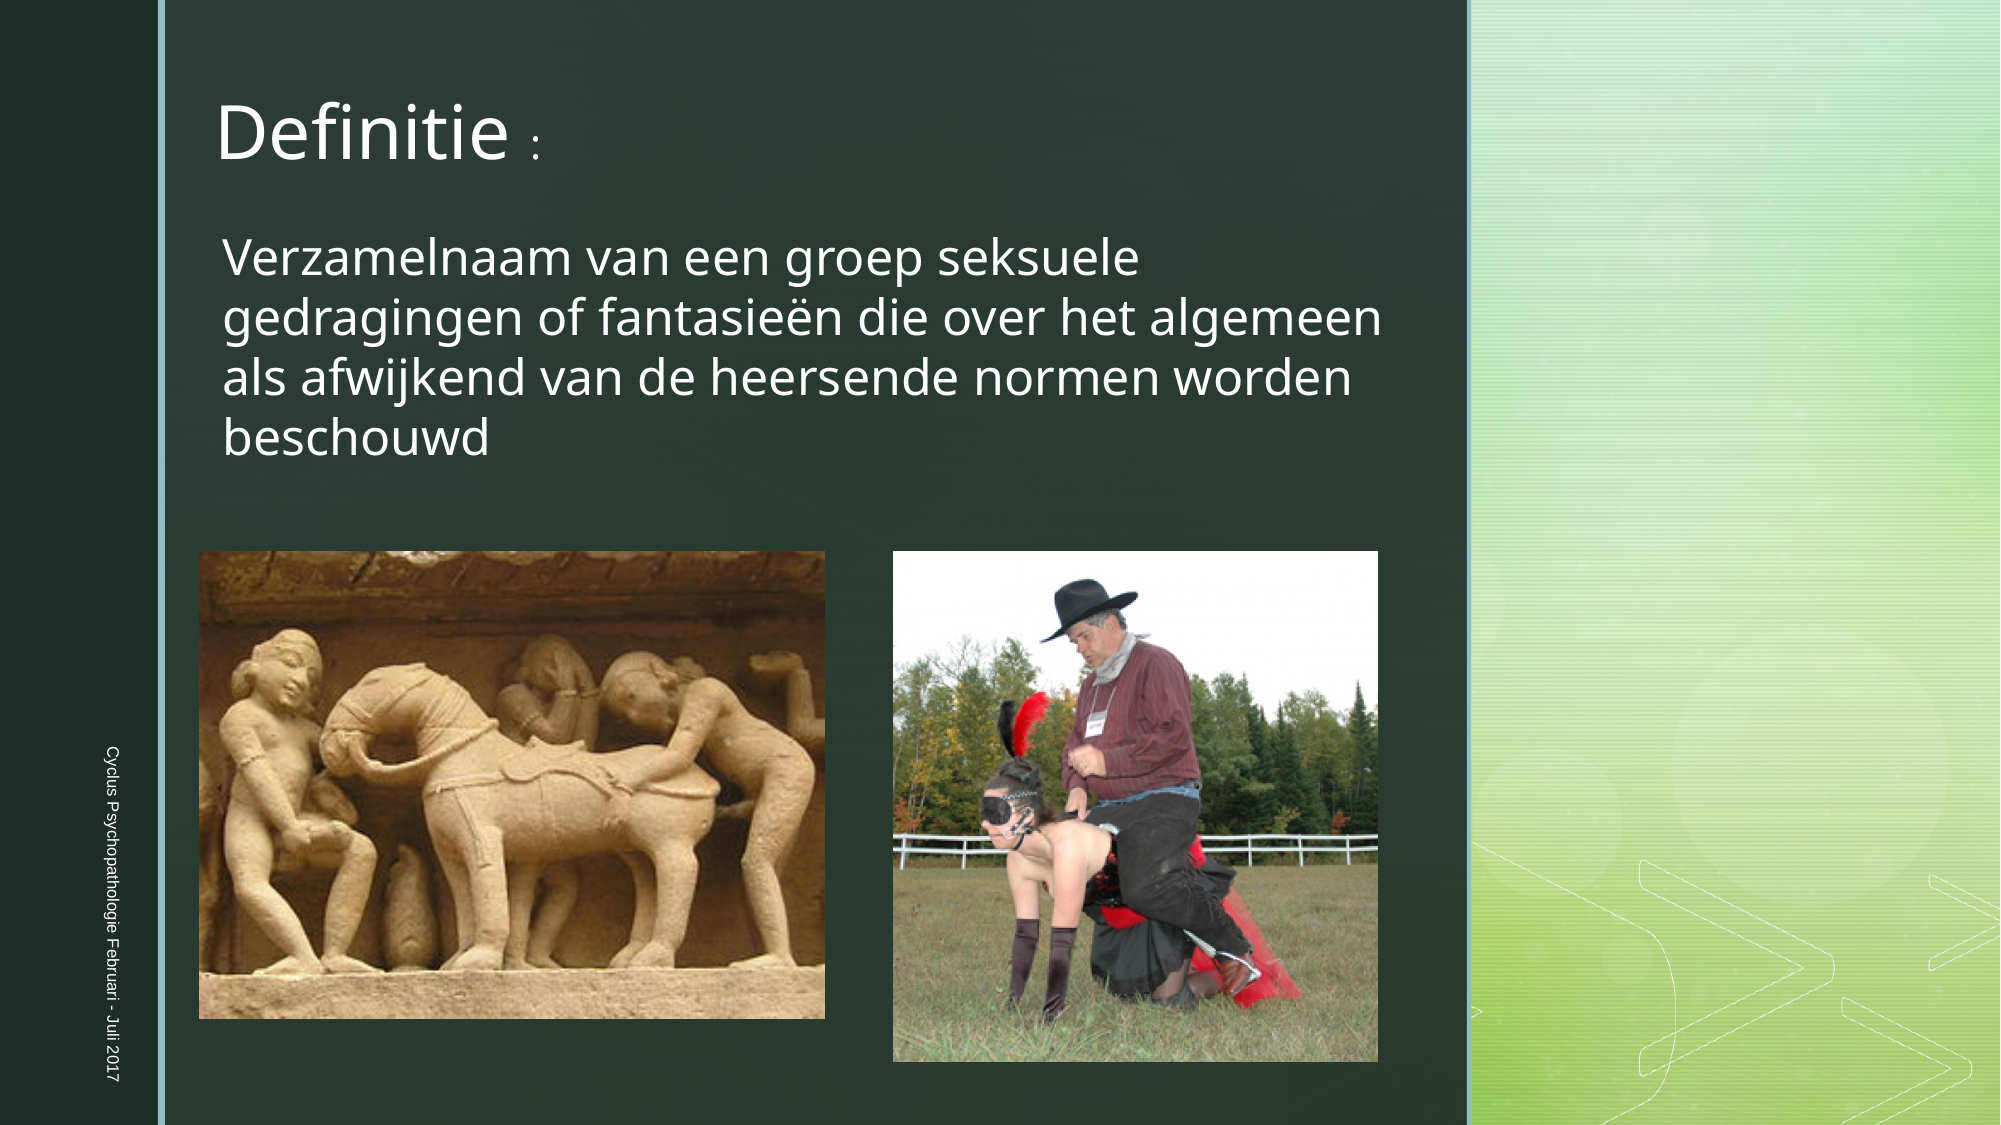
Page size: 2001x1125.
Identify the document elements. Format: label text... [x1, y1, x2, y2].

picture [199, 551, 825, 1019]
picture [893, 551, 1378, 1062]
text_box Verzamelnaam van een groep seksuele gedragingen of fantasieën die over het algemeen als afwijkend van de heersende normen worden beschouwd [207, 218, 1425, 474]
picture [1472, 0, 2001, 1125]
footer Cyclus Psychopathologie Februari - Juli 2017 [101, 132, 131, 1098]
text_box Definitie : [199, 77, 830, 182]
